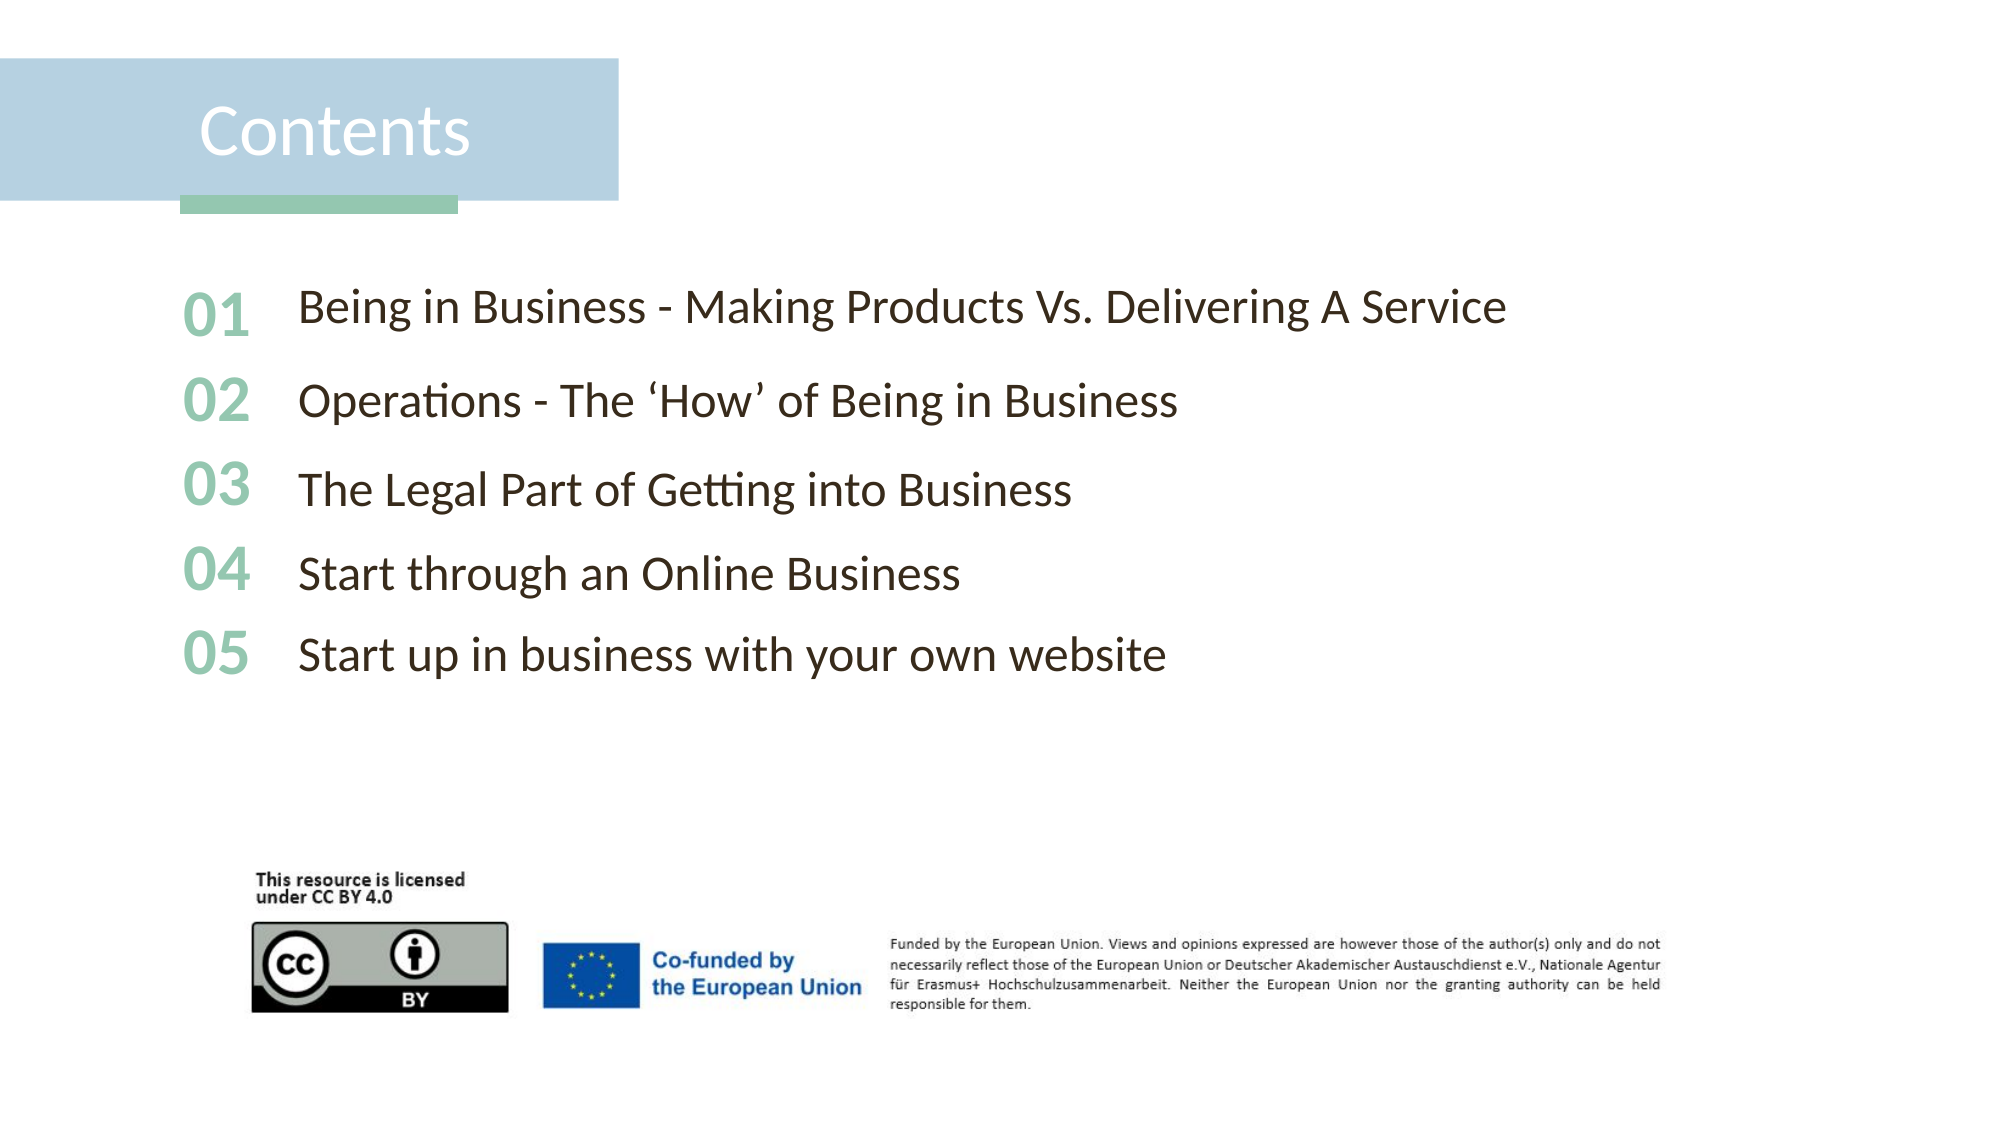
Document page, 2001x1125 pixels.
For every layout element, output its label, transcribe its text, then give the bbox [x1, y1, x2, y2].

list 02 [168, 371, 284, 428]
list 03 [168, 456, 284, 512]
picture [225, 852, 1698, 1025]
list 01 [168, 287, 284, 343]
list Operations - The ‘How’ of Being in Business [283, 373, 1896, 429]
list Start up in business with your own website [283, 627, 1801, 684]
list Start through an Online Business [283, 541, 1844, 607]
list Contents [184, 72, 593, 191]
list 04 [168, 540, 284, 597]
text_box The Legal Part of Getting into Business [283, 462, 1801, 518]
text_box 05 [168, 624, 284, 681]
list Being in Business - Making Products Vs. Delivering A Service [283, 279, 1801, 336]
